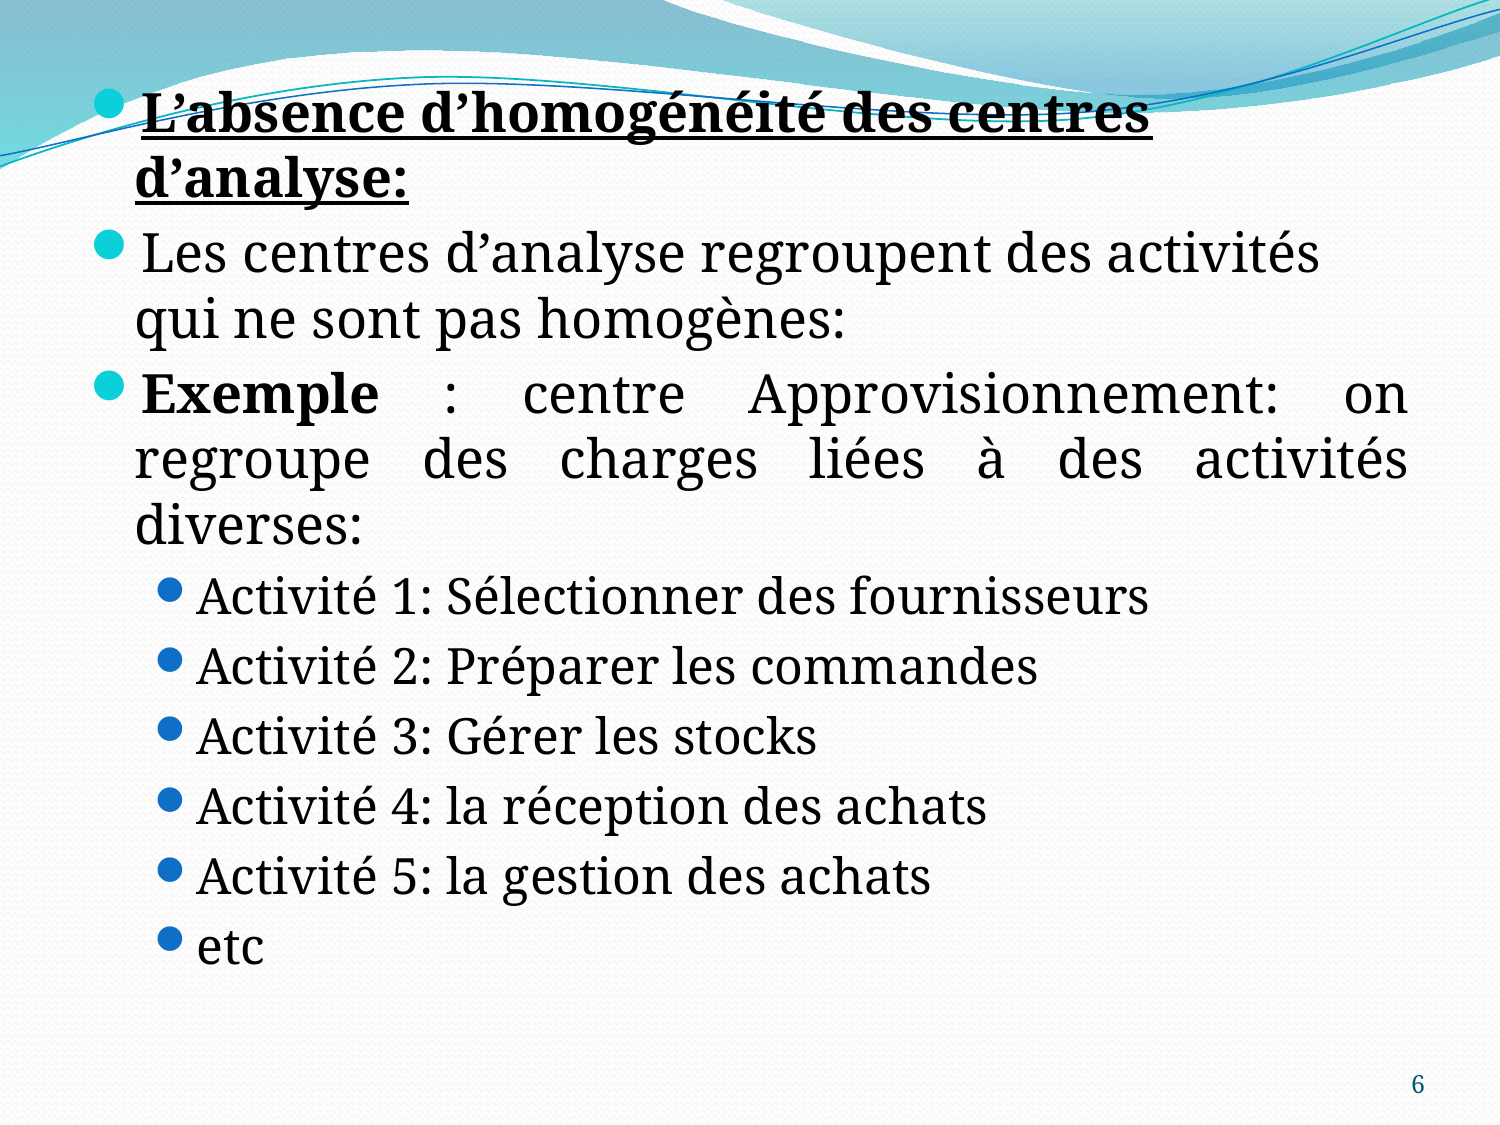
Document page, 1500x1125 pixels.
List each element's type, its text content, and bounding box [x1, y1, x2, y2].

slide_number 6 [1299, 1042, 1425, 1103]
list L’absence d’homogénéité des centres d’analyse: Les centres d’analyse regroupent des activités qui ne sont pas homogènes: Exemple : centre Approvisionnement: on regroupe des charges liées à des activités diverses: Activité 1: Sélectionner des fournisseurs Activité 2: Préparer les commandes Activité 3: Gérer les stocks Activité 4: la réception des achats Activité 5: la gestion des achats etc [75, 70, 1425, 1005]
